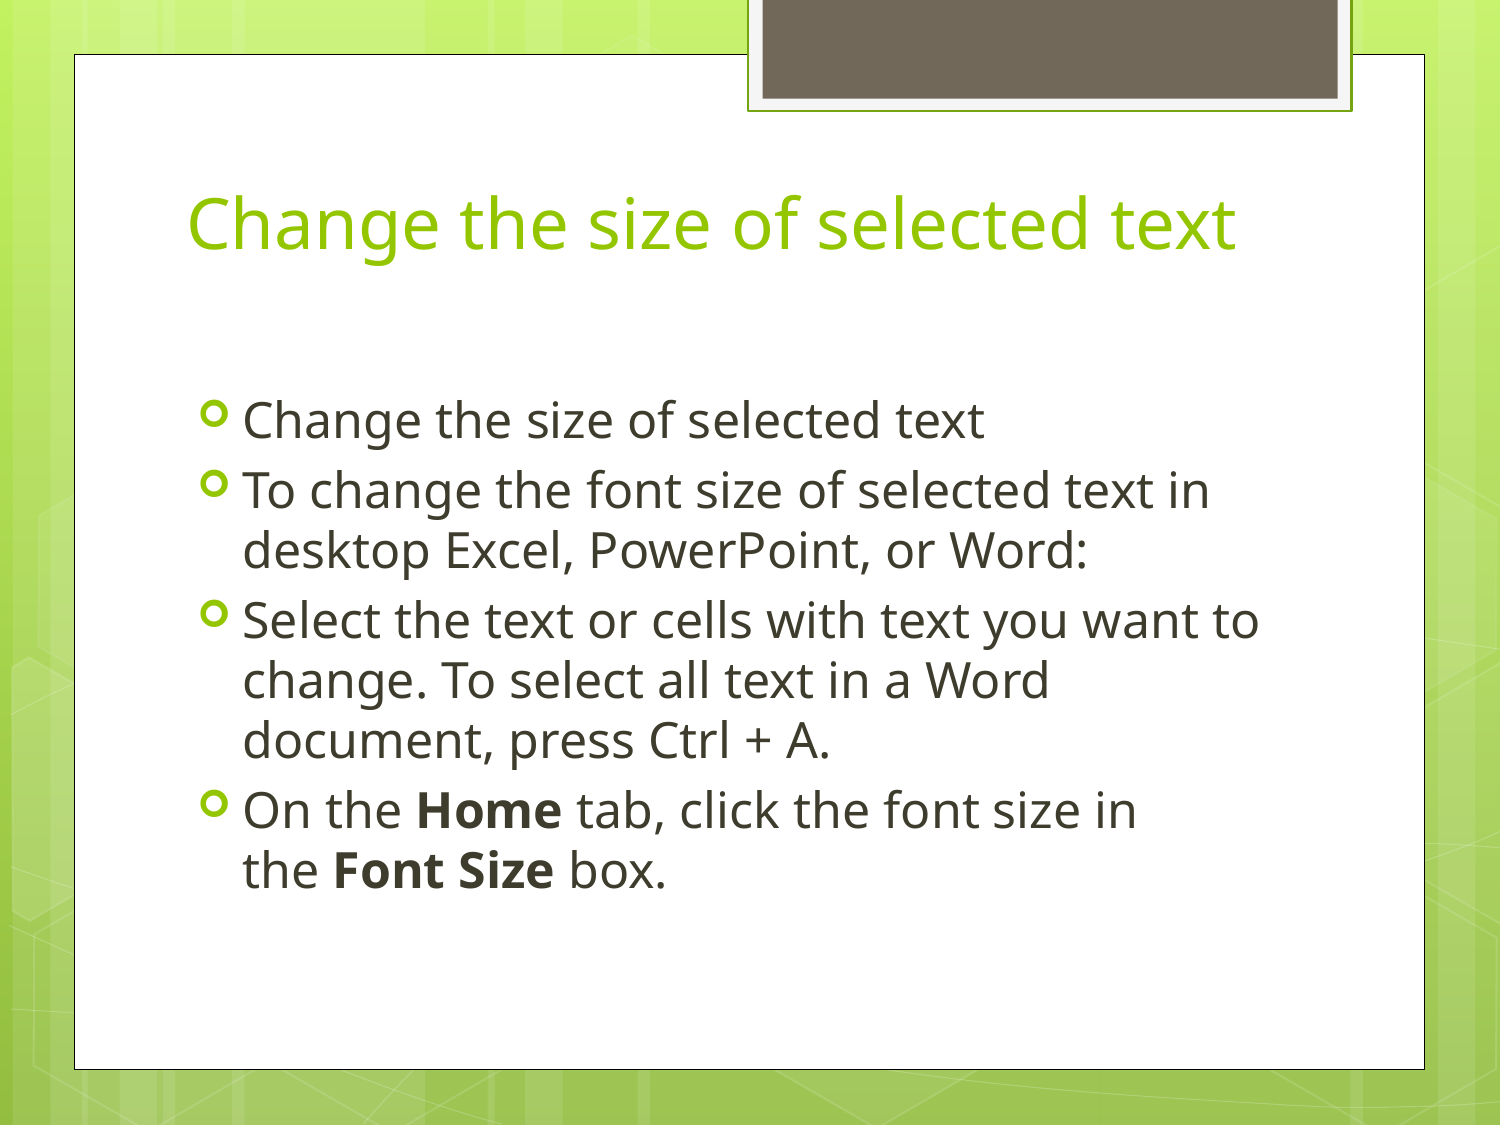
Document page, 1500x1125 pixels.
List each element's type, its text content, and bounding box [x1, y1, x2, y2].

title Change the size of selected text [171, 168, 1324, 357]
list Change the size of selected text To change the font size of selected text in desktop Excel, PowerPoint, or Word: Select the text or cells with text you want to change. To select all text in a Word document, press Ctrl + A. On the Home tab, click the font size in the Font Size box. [171, 381, 1283, 957]
